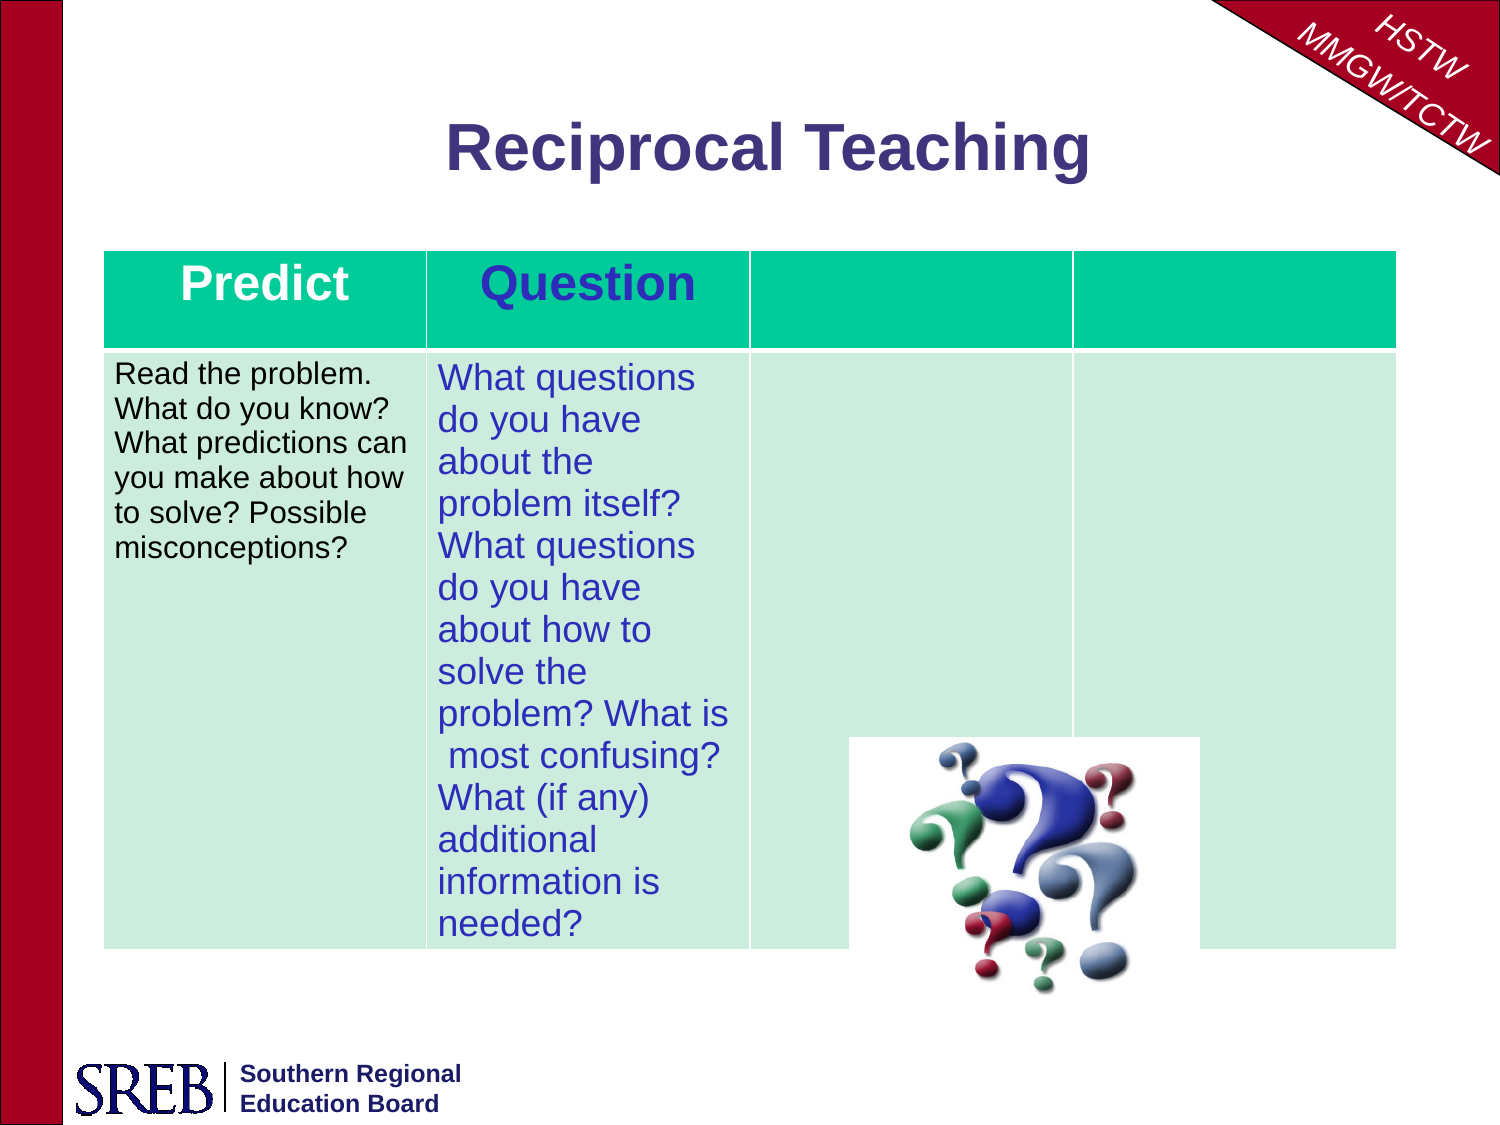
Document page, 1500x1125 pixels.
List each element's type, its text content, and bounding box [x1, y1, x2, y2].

title Reciprocal Teaching [137, 74, 1401, 213]
picture [849, 737, 1201, 1000]
table_cell What questions do you have about the problem itself? What questions do you have about how to solve the problem? What is most confusing? What (if any) additional information is needed? [427, 353, 749, 949]
table_header Predict [104, 251, 426, 348]
table_header Question [427, 251, 749, 348]
table_cell Read the problem. What do you know? What predictions can you make about how to solve? Possible misconceptions? [104, 353, 426, 949]
table_cell [1074, 353, 1396, 949]
table_cell [751, 353, 1072, 949]
table_header [1074, 251, 1396, 348]
table_header [751, 251, 1072, 348]
